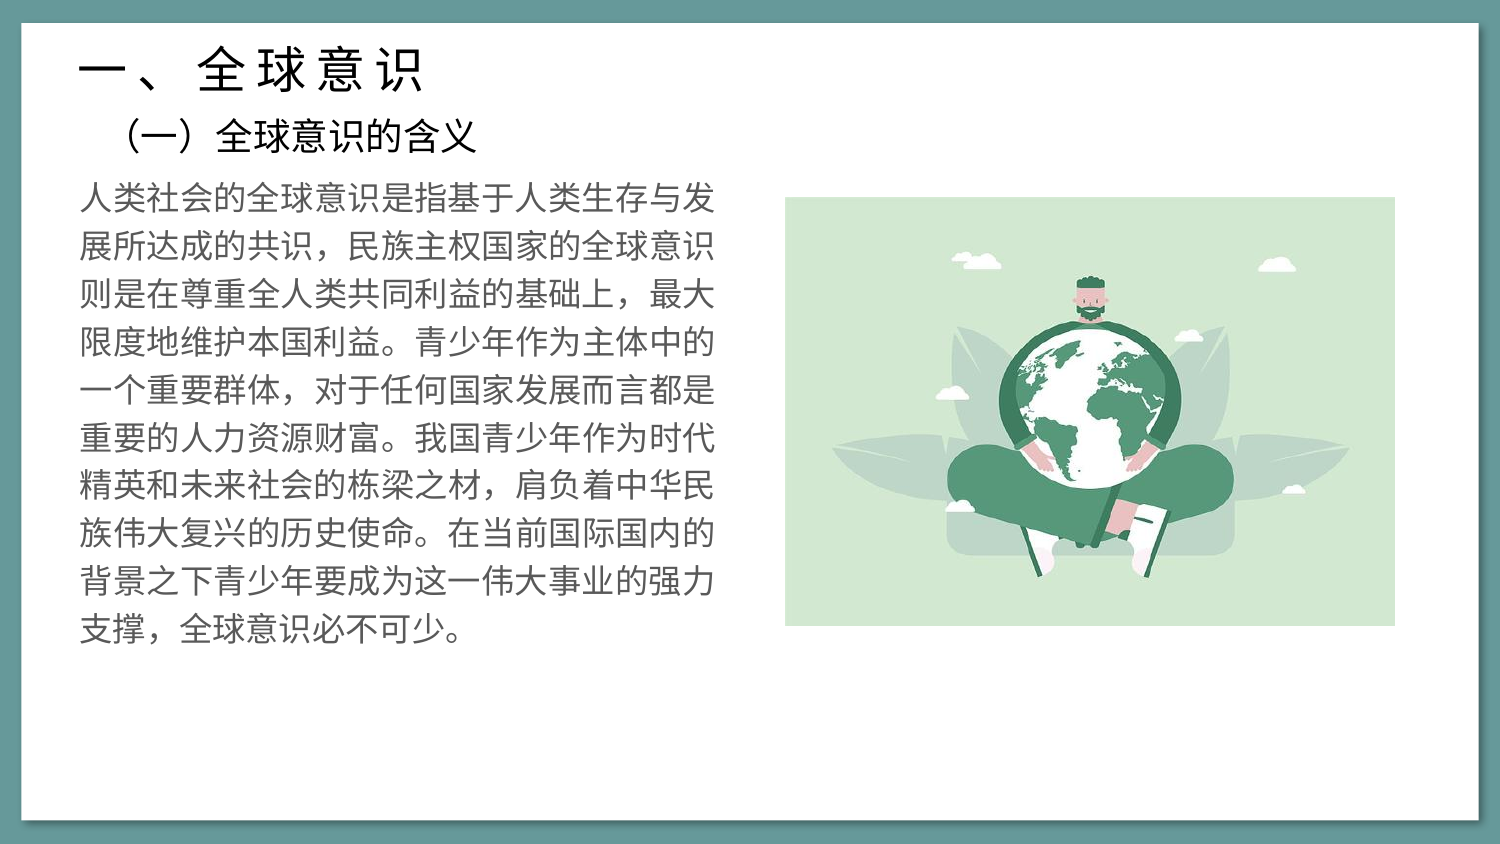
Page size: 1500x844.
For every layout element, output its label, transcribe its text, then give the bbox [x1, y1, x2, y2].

text_box 一、全球意识 [64, 32, 764, 105]
text_box 人类社会的全球意识是指基于人类生存与发展所达成的共识，民族主权国家的全球意识则是在尊重全人类共同利益的基础上，最大限度地维护本国利益。青少年作为主体中的一个重要群体，对于任何国家发展而言都是重要的人力资源财富。我国青少年作为时代精英和未来社会的栋梁之材，肩负着中华民族伟大复兴的历史使命。在当前国际国内的背景之下青少年要成为这一伟大事业的强力支撑，全球意识必不可少。 [64, 161, 731, 656]
text_box （一）全球意识的含义 [88, 105, 494, 166]
picture [785, 196, 1395, 626]
